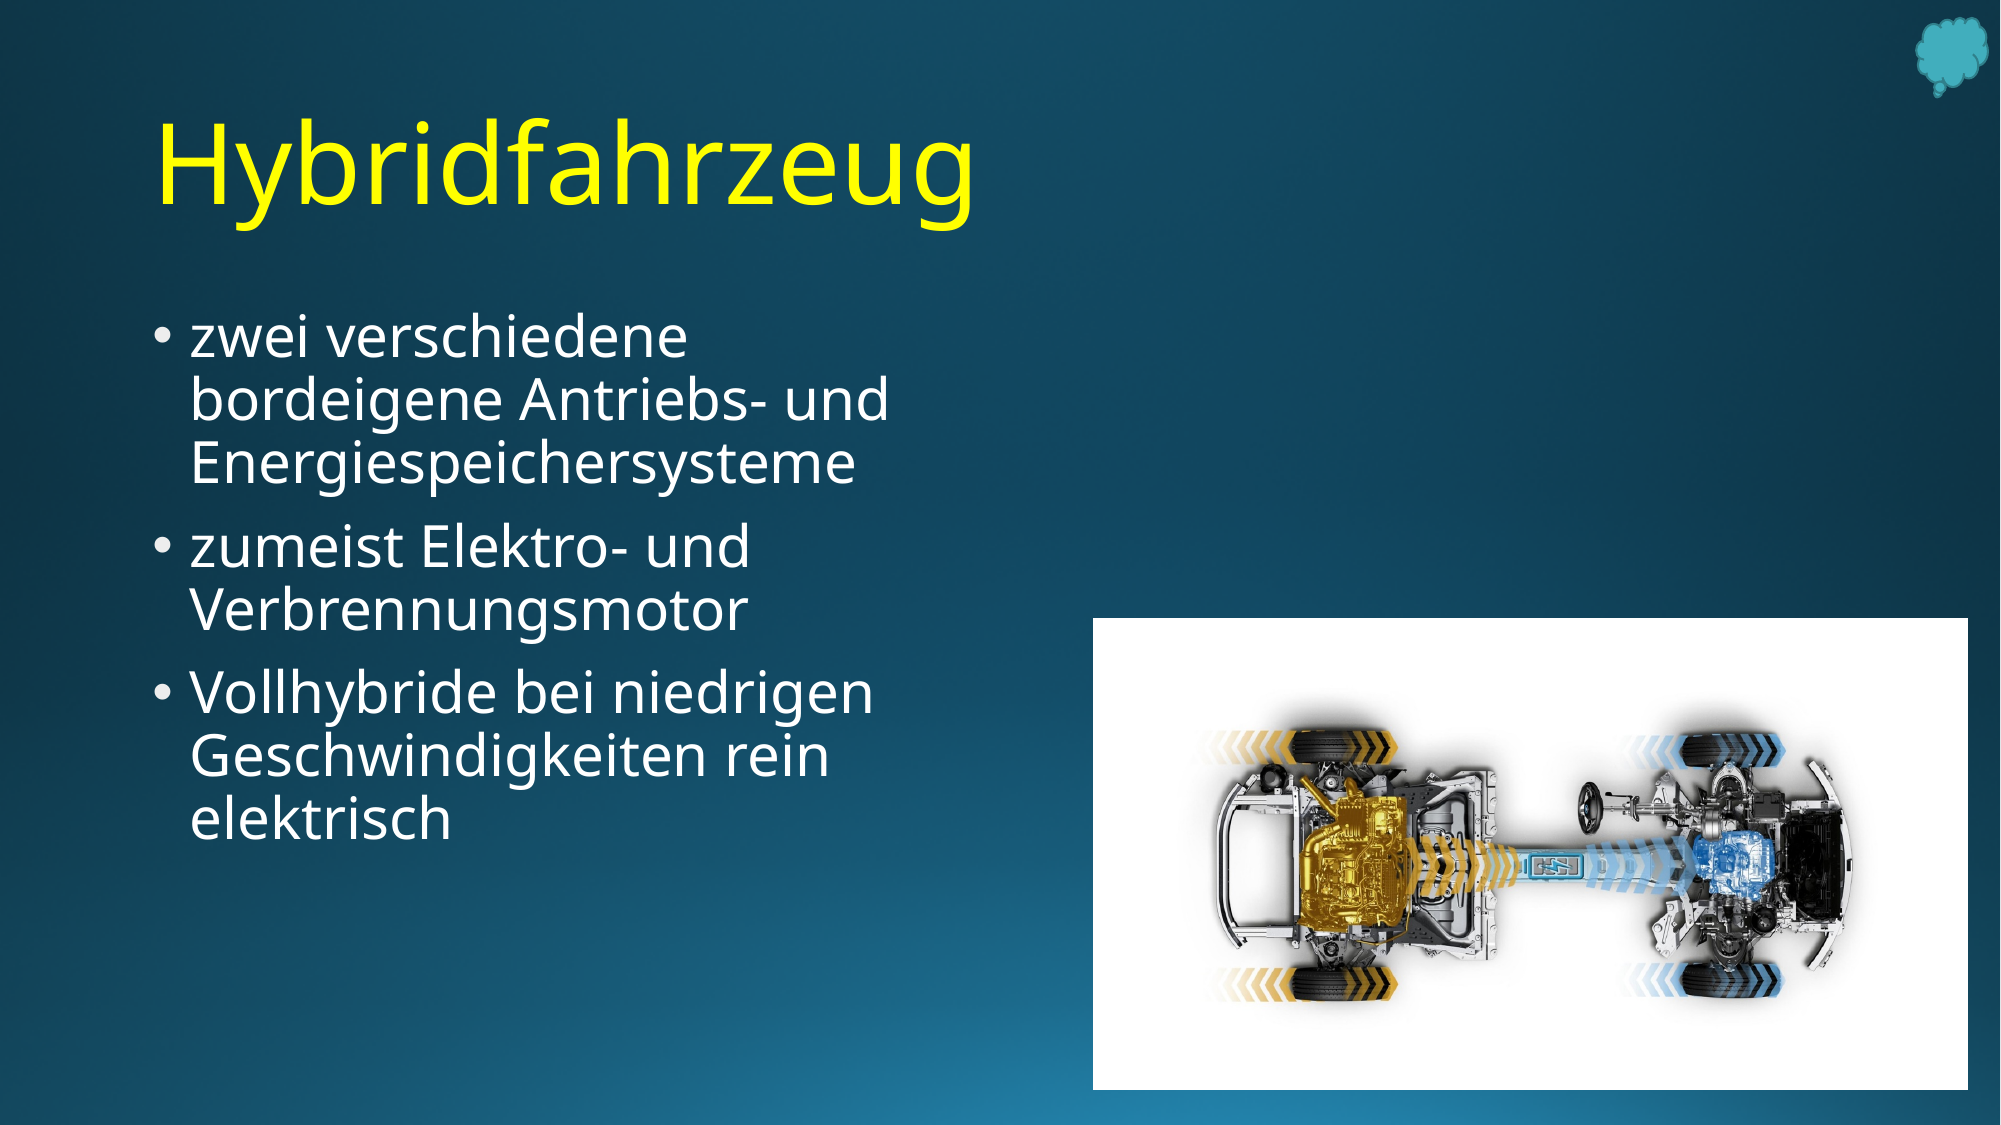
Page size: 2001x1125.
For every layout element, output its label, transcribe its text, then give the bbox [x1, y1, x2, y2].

list zwei verschiedene bordeigene Antriebs- und Energiespeichersysteme zumeist Elektro- und Verbrennungsmotor Vollhybride bei niedrigen Geschwindigkeiten rein elektrisch [137, 299, 943, 1014]
picture [0, 0, 2001, 1125]
title Hybridfahrzeug [137, 59, 1863, 278]
